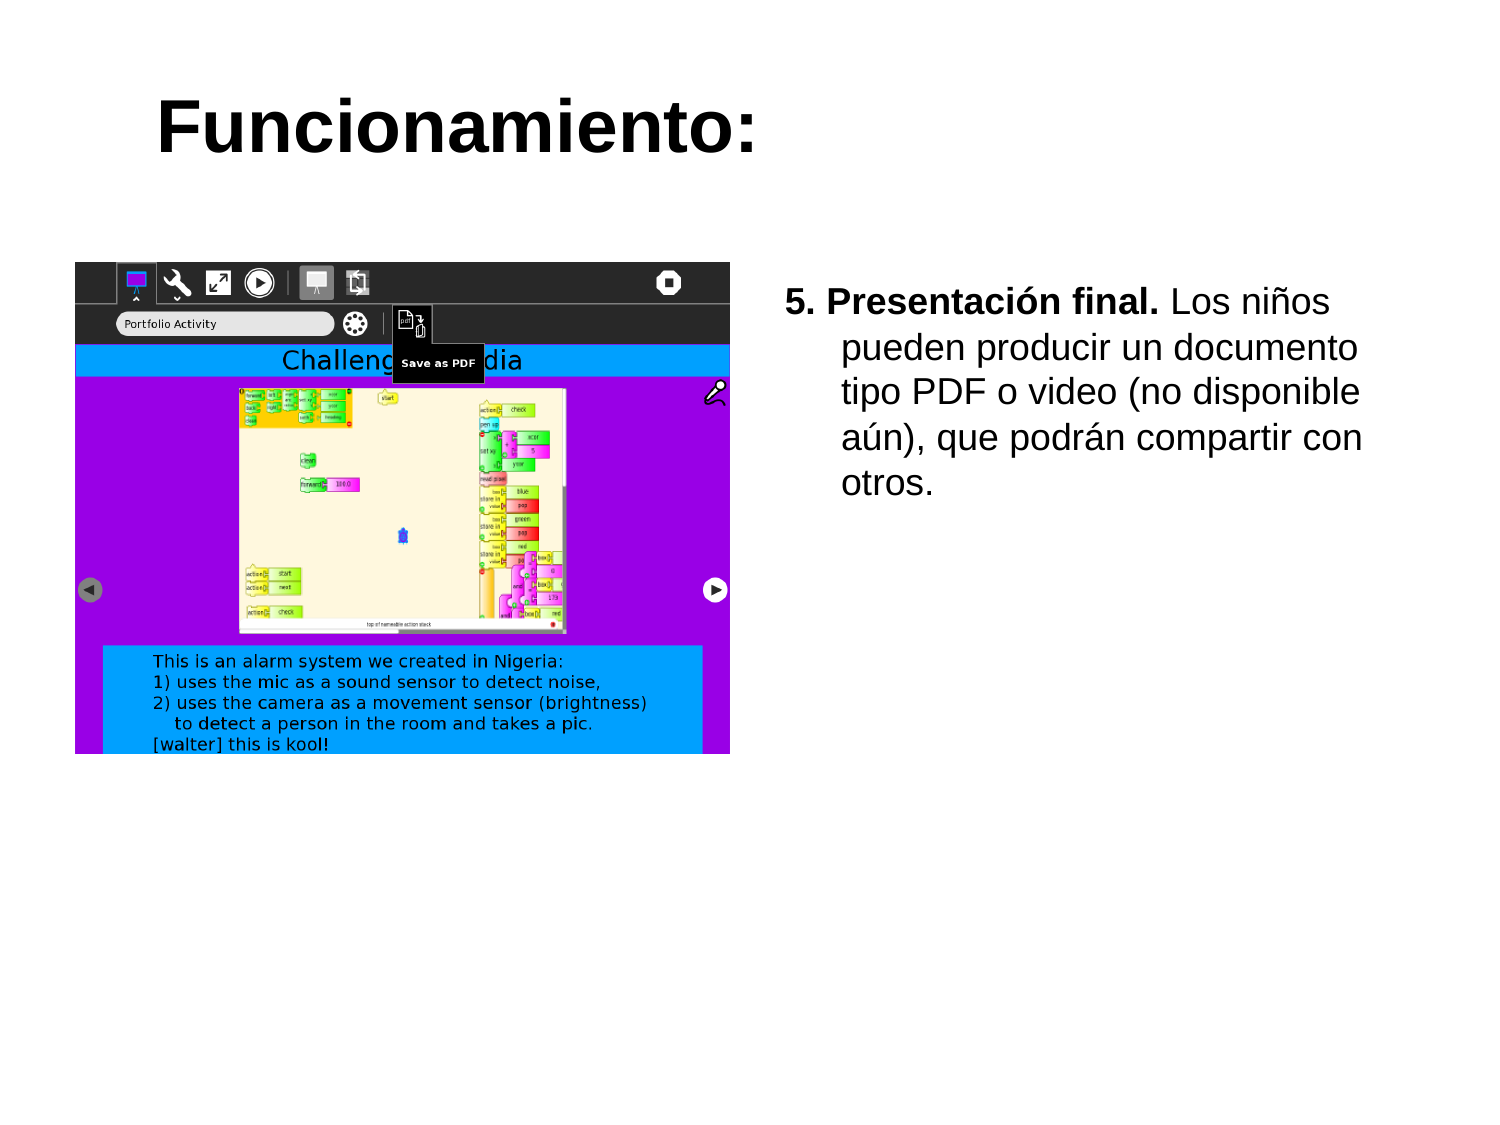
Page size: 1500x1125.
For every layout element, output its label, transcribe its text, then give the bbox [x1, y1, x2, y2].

list 5. Presentación final. Los niños pueden producir un documento tipo PDF o video (no disponible aún), que podrán compartir con otros. [769, 262, 1425, 931]
title Funcionamiento: [0, 0, 1350, 183]
text_box [75, 262, 730, 754]
